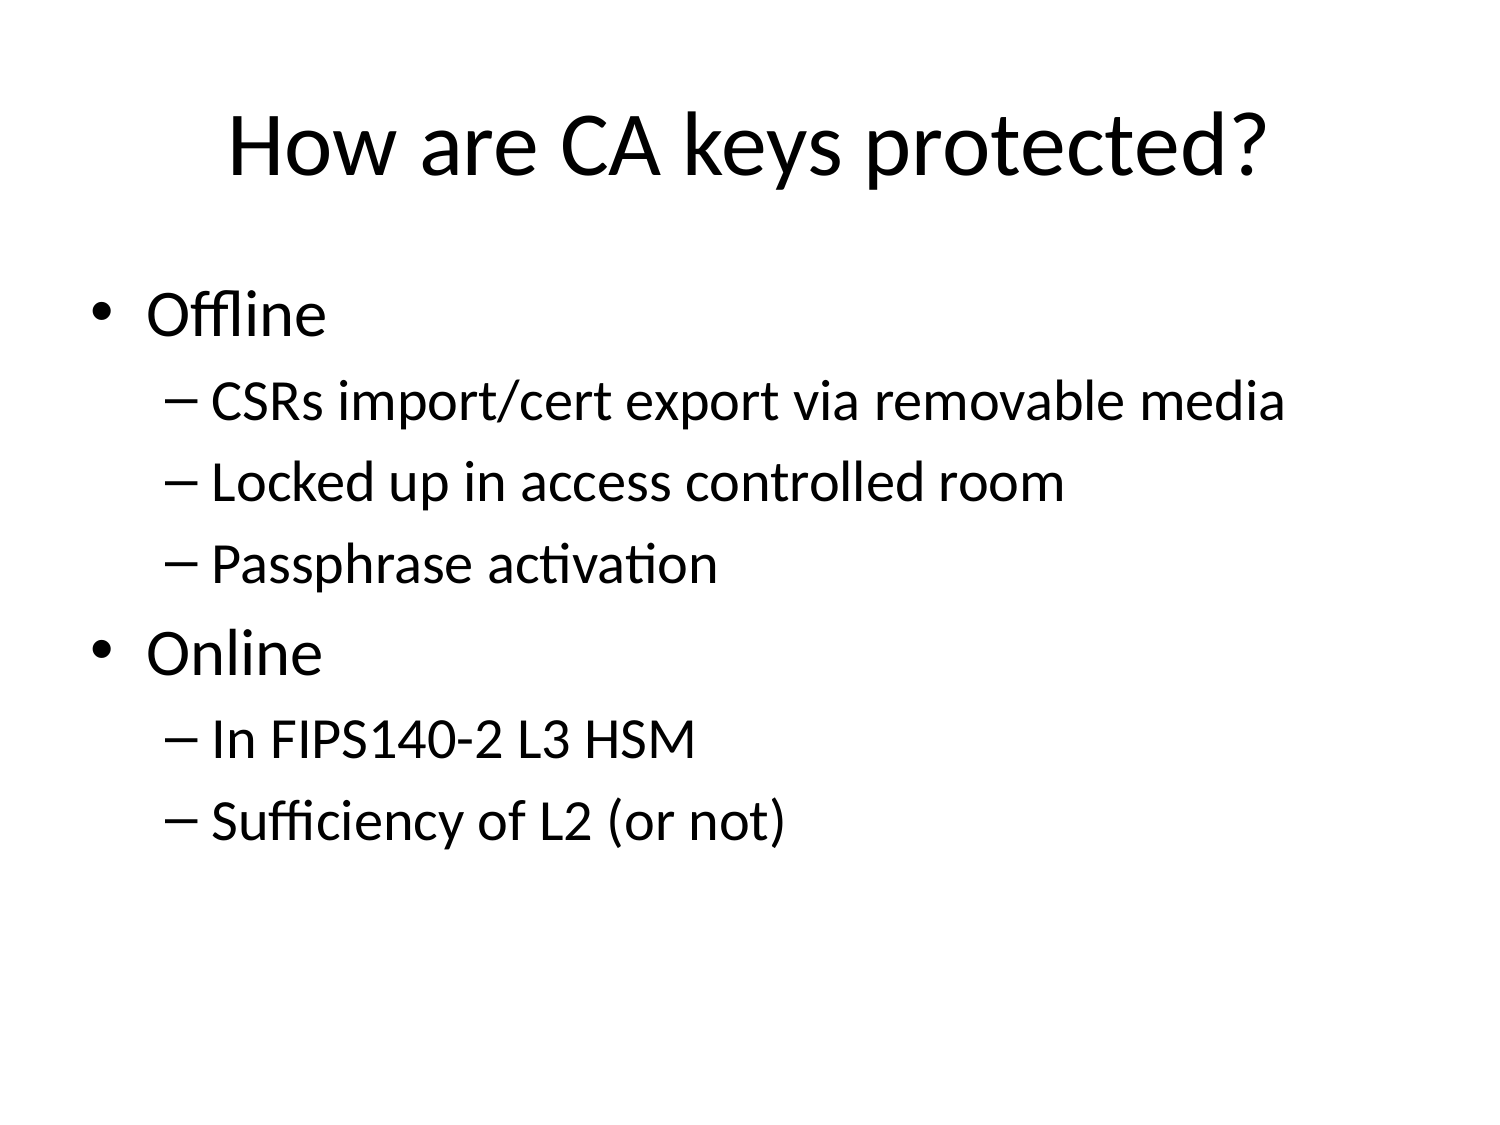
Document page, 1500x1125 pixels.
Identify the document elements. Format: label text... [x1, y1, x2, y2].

title How are CA keys protected? [75, 45, 1425, 233]
list Offline CSRs import/cert export via removable media Locked up in access controlled room Passphrase activation Online In FIPS140-2 L3 HSM Sufficiency of L2 (or not) [75, 262, 1425, 1005]
